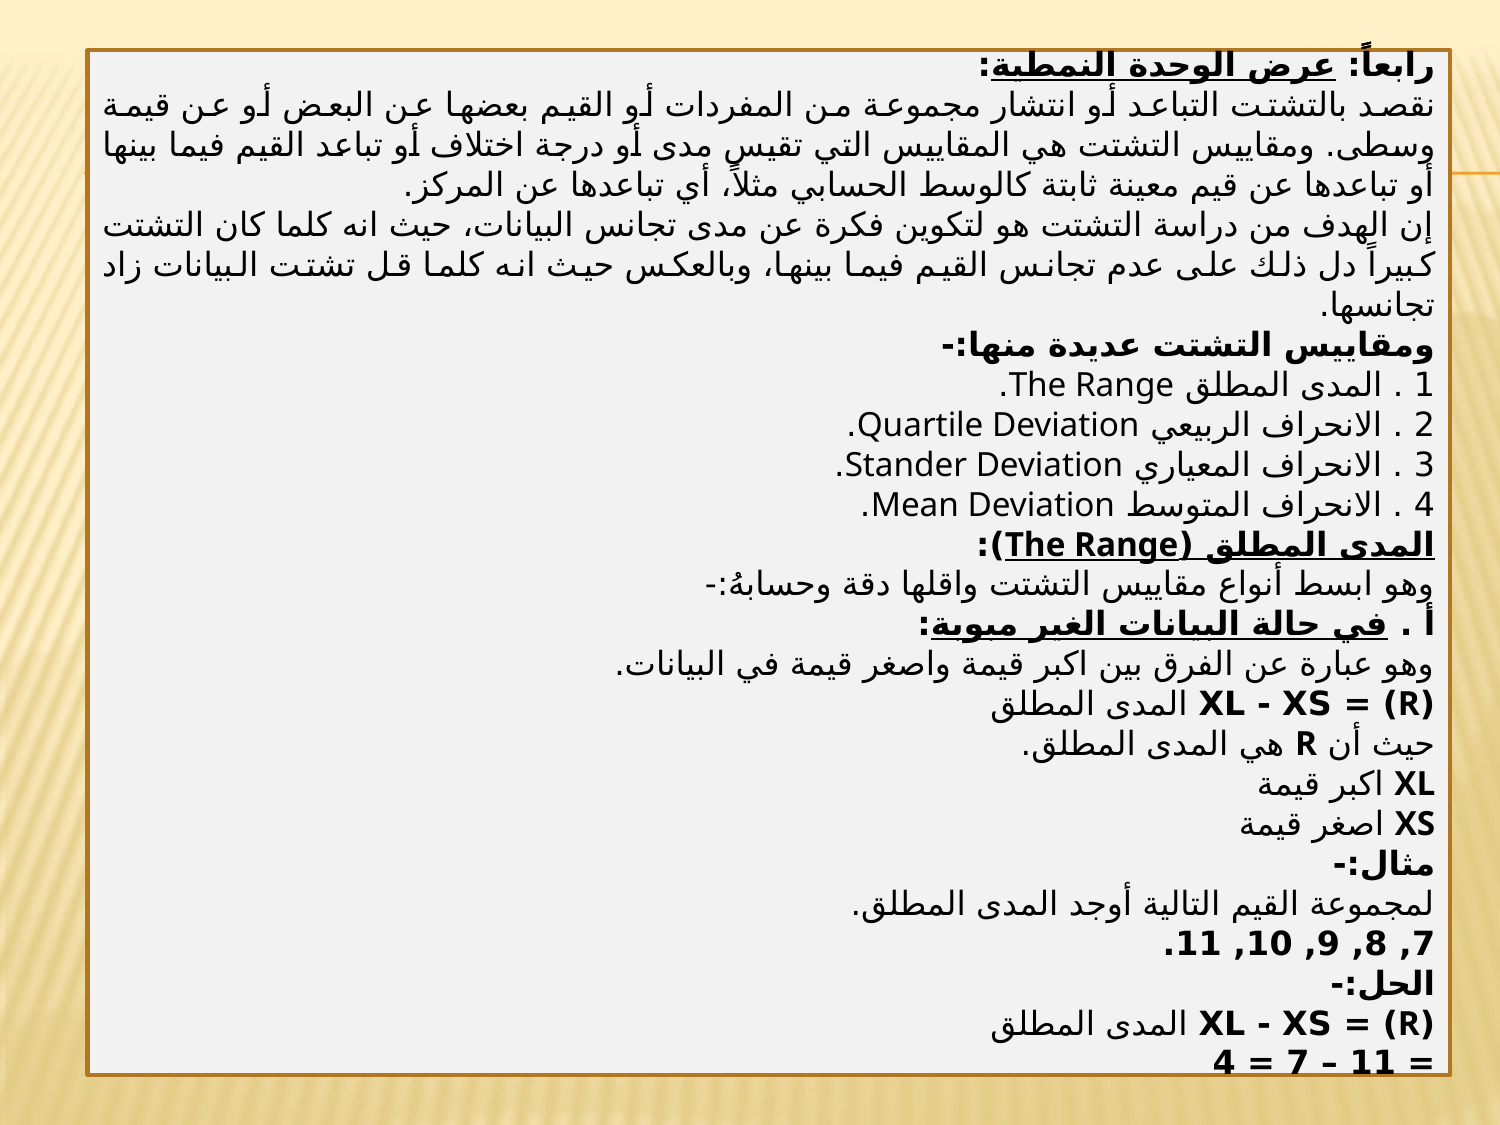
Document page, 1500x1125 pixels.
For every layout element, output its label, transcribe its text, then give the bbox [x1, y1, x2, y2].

text_box رابعاًً: عرض الوحدة النمطية: نقصد بالتشتت التباعد أو انتشار مجموعة من المفردات أو القيم بعضها عن البعض أو عن قيمة وسطى. ومقاييس التشتت هي المقاييس التي تقيس مدى أو درجة اختلاف أو تباعد القيم فيما بينها أو تباعدها عن قيم معينة ثابتة كالوسط الحسابي مثلاً، أي تباعدها عن المركز. إن الهدف من دراسة التشتت هو لتكوين فكرة عن مدى تجانس البيانات، حيث انه كلما كان التشتت كبيراً دل ذلك على عدم تجانس القيم فيما بينها، وبالعكس حيث انه كلما قل تشتت البيانات زاد تجانسها. ومقاييس التشتت عديدة منها:- 1 . المدى المطلق The Range. 2 . الانحراف الربيعي Quartile Deviation. 3 . الانحراف المعياري Stander Deviation. 4 . الانحراف المتوسط Mean Deviation. المدى المطلق (The Range): وهو ابسط أنواع مقاييس التشتت واقلها دقة وحسابهُ:- أ . في حالة البيانات الغير مبوبة: وهو عبارة عن الفرق بين اكبر قيمة واصغر قيمة في البيانات. (R) = XL - XS المدى المطلق حيث أن R هي المدى المطلق. XL اكبر قيمة XS اصغر قيمة مثال:- لمجموعة القيم التالية أوجد المدى المطلق. 7, 8, 9, 10, 11. الحل:- (R) = XL - XS المدى المطلق = 11 – 7 = 4 [85, 48, 1452, 1077]
